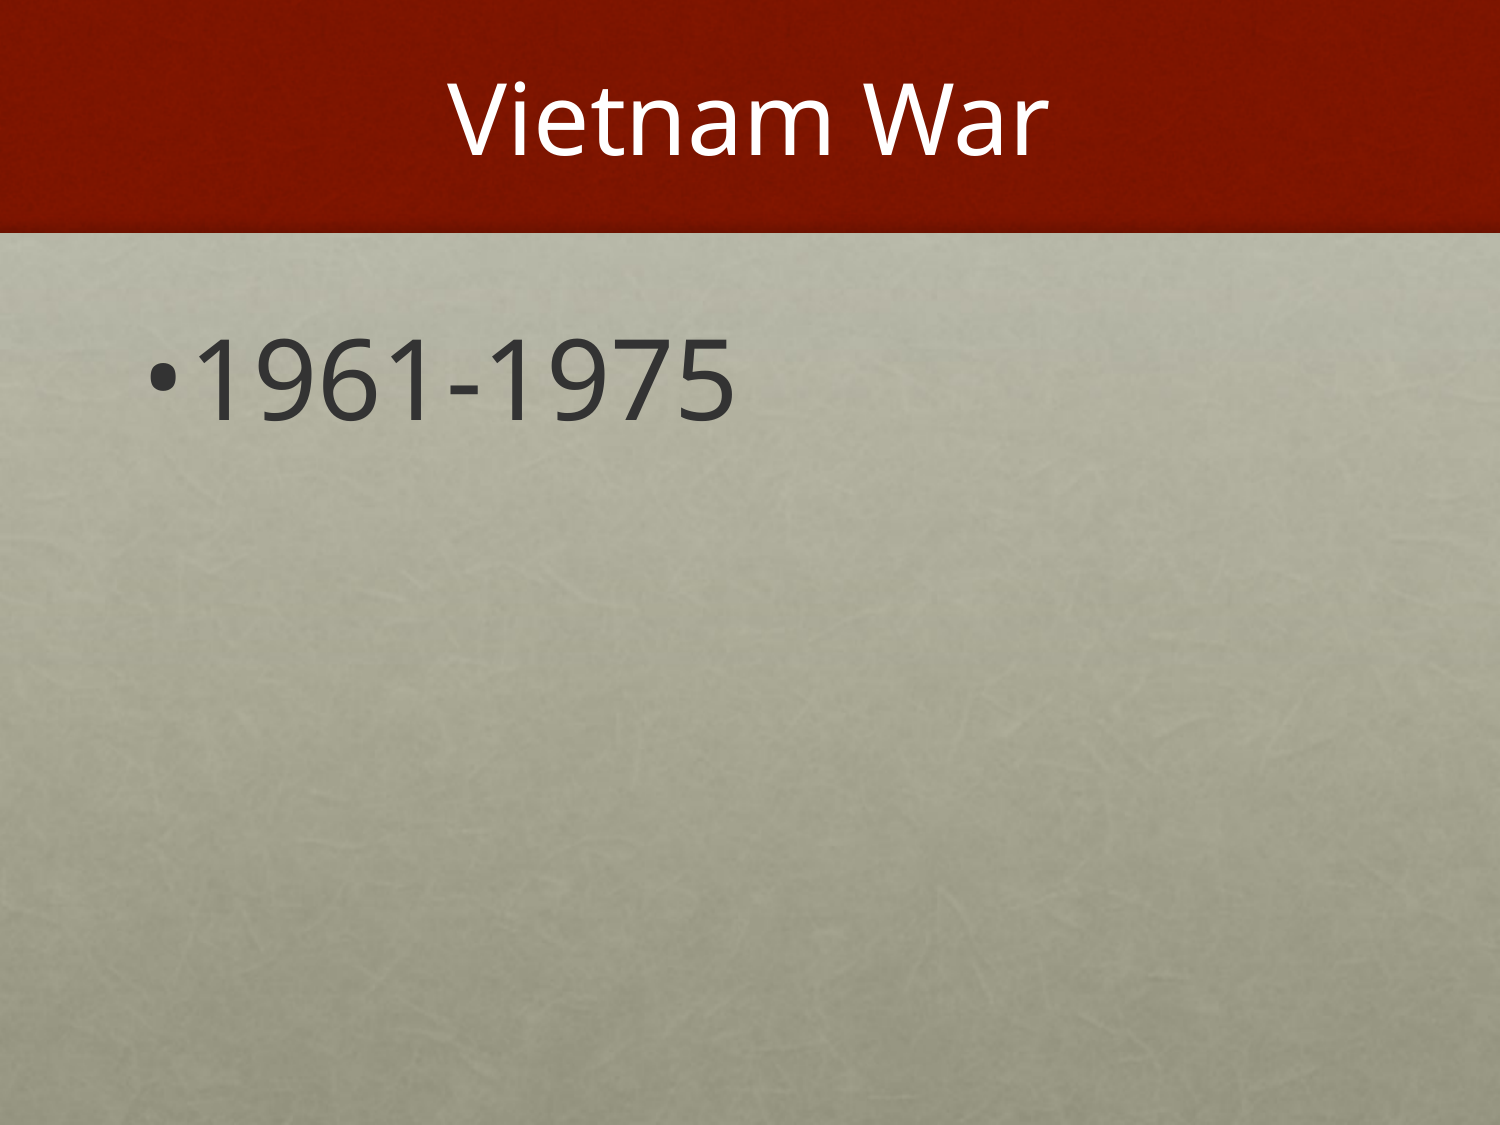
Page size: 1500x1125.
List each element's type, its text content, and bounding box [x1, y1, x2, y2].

title Vietnam War [127, 10, 1372, 221]
list 1961-1975 [127, 299, 1372, 1005]
picture [0, 214, 1500, 1125]
